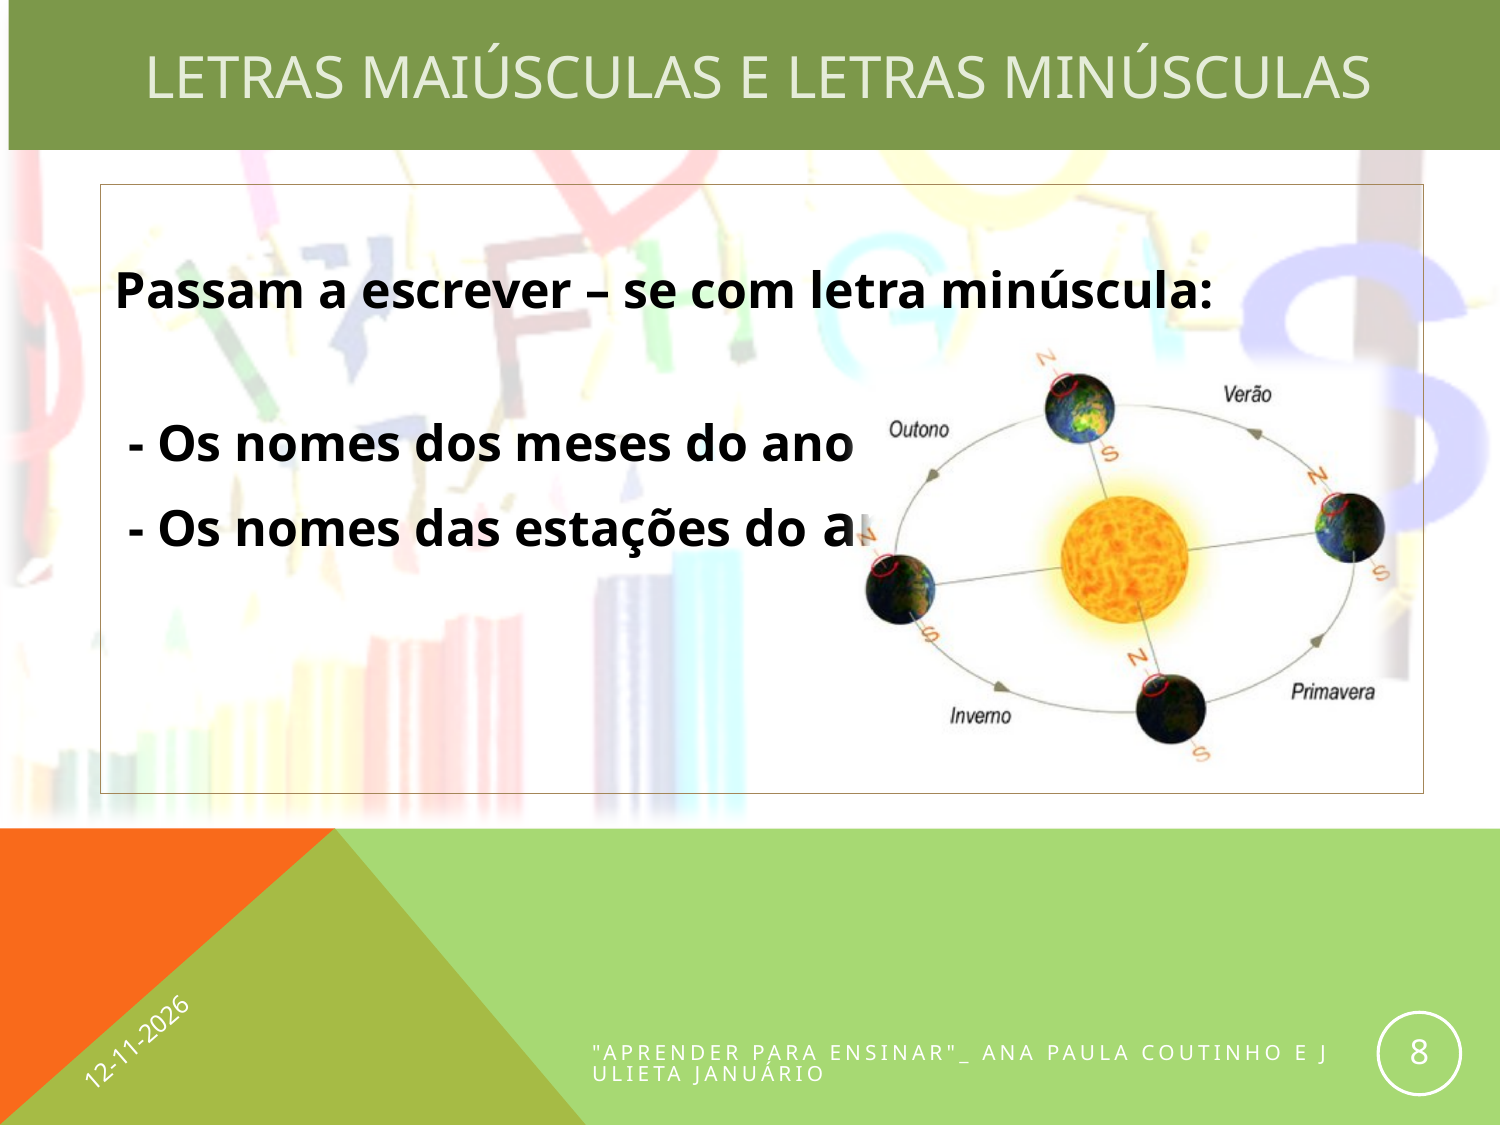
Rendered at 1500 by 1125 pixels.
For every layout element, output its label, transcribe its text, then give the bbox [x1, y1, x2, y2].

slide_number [65, 849, 357, 1109]
picture [840, 337, 1405, 777]
footer "Aprender para ensinar"_ Ana Paula Coutinho e Julieta Januário [577, 1031, 1352, 1076]
slide_number 8 [1376, 1010, 1463, 1097]
text_box Passam a escrever – se com letra minúscula: - Os nomes dos meses do ano - Os nomes das estações do ano [100, 184, 1424, 794]
text_box O Alfabeto [42, 150, 1500, 175]
text_box LETRAS MAIÚSCULAS E LETRAS MINÚSCULAS [8, 0, 1500, 150]
